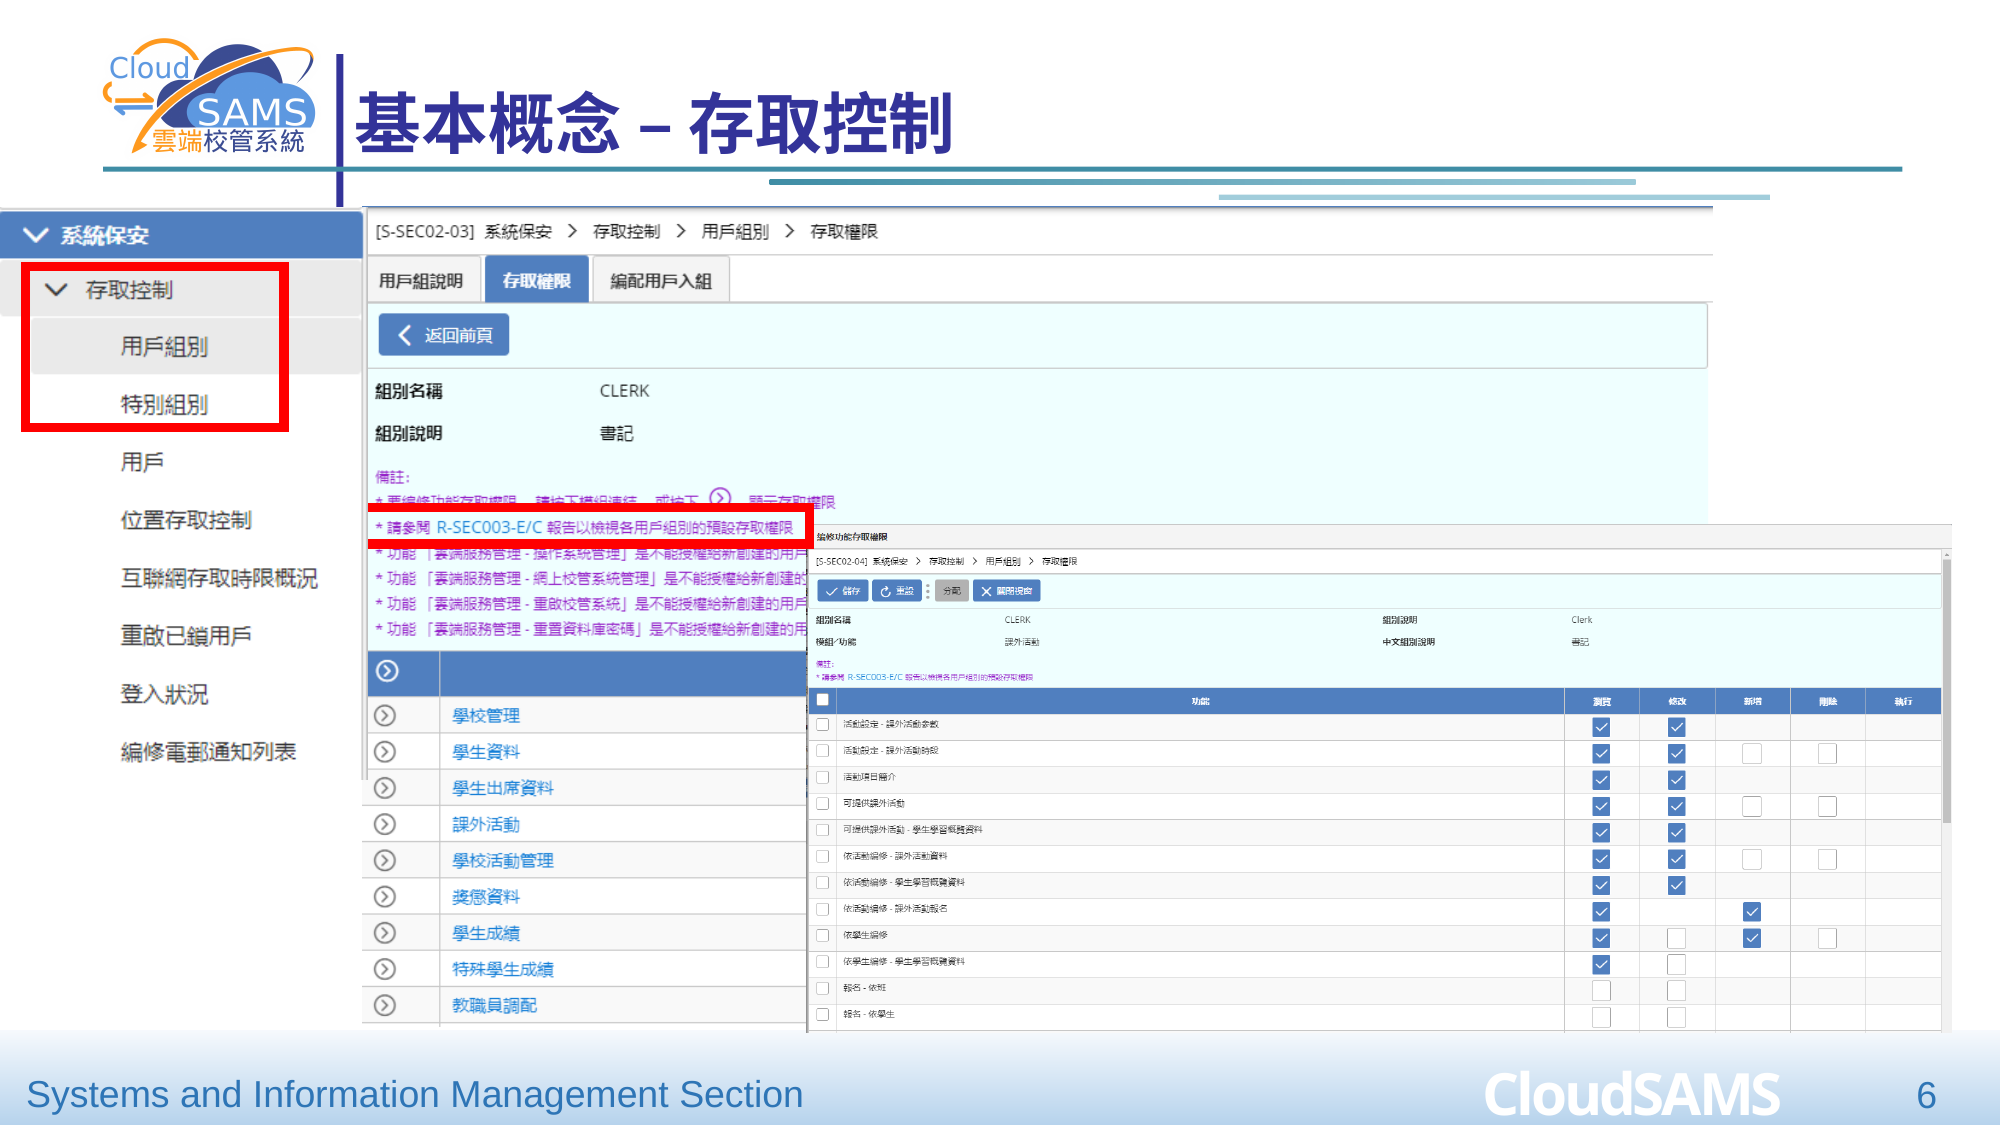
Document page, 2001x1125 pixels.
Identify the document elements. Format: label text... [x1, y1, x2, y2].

title 基本概念 – 存取控制 [340, 44, 1907, 170]
slide_number 6 [1755, 1063, 1952, 1125]
picture [0, 205, 1952, 1034]
picture [87, 7, 349, 175]
